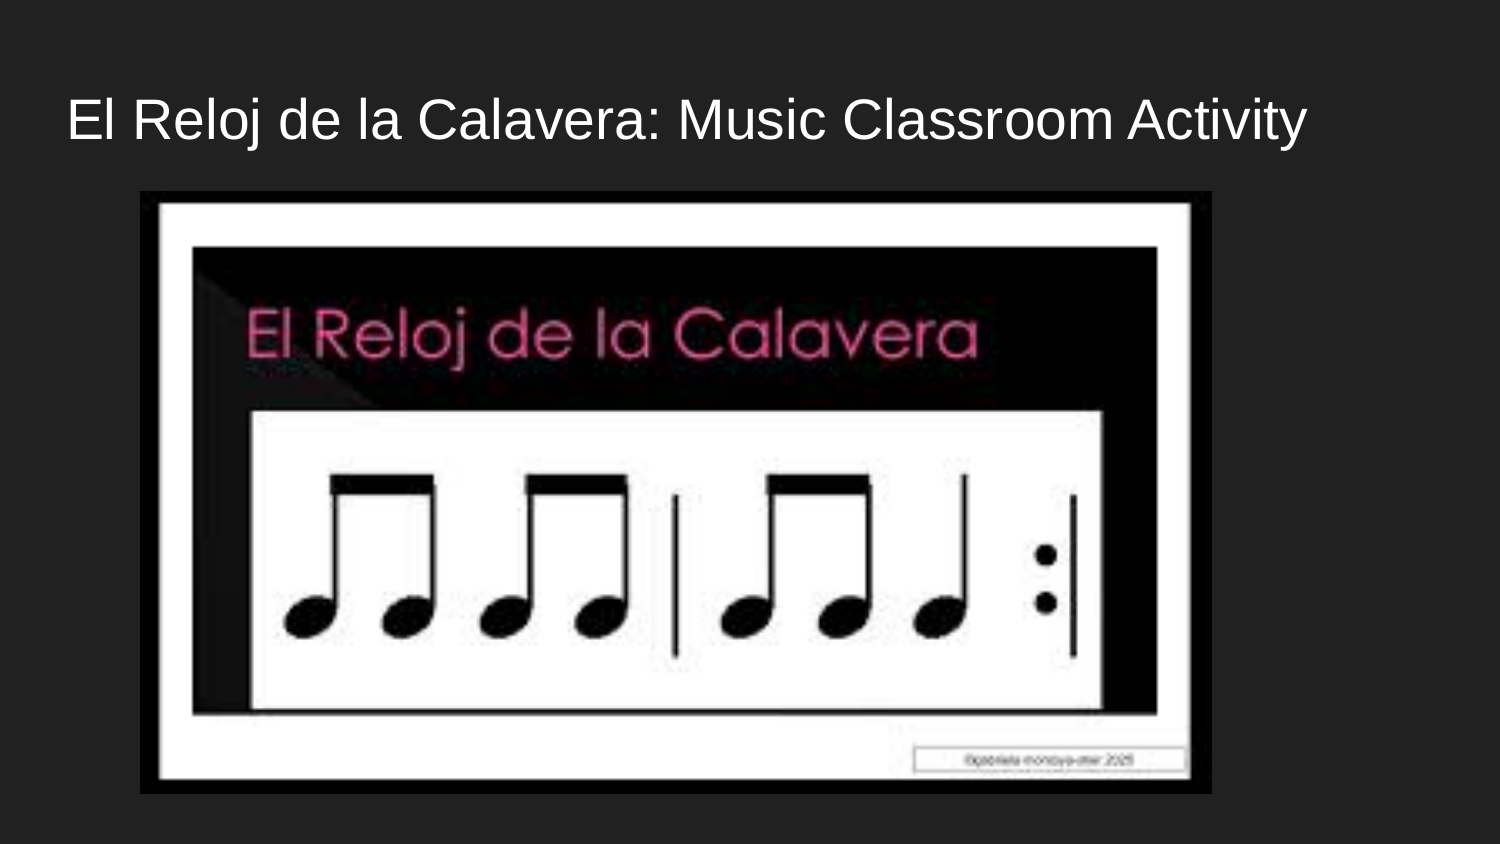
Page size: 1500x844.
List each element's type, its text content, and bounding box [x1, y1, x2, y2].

picture [140, 191, 1212, 795]
title El Reloj de la Calavera: Music Classroom Activity [51, 72, 1449, 167]
